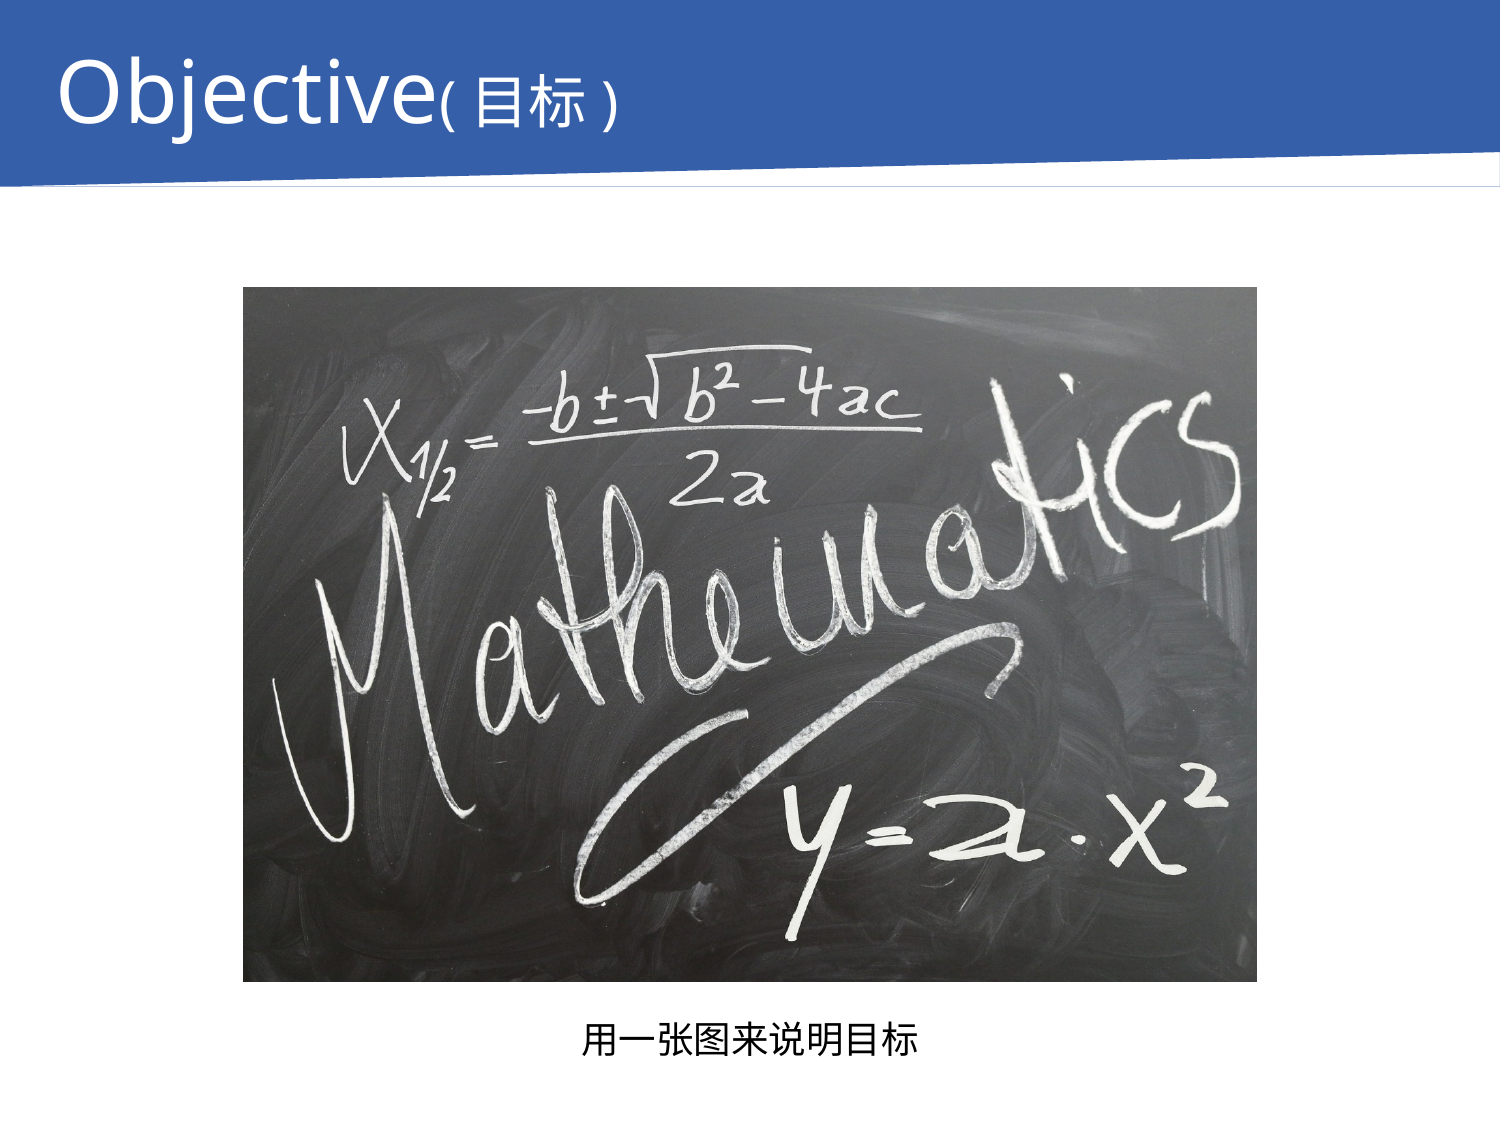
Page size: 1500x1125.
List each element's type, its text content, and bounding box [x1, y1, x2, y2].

text_box 用一张图来说明目标 [130, 1009, 1370, 1069]
picture [243, 287, 1257, 982]
list Objective(目标) [40, 40, 1405, 141]
